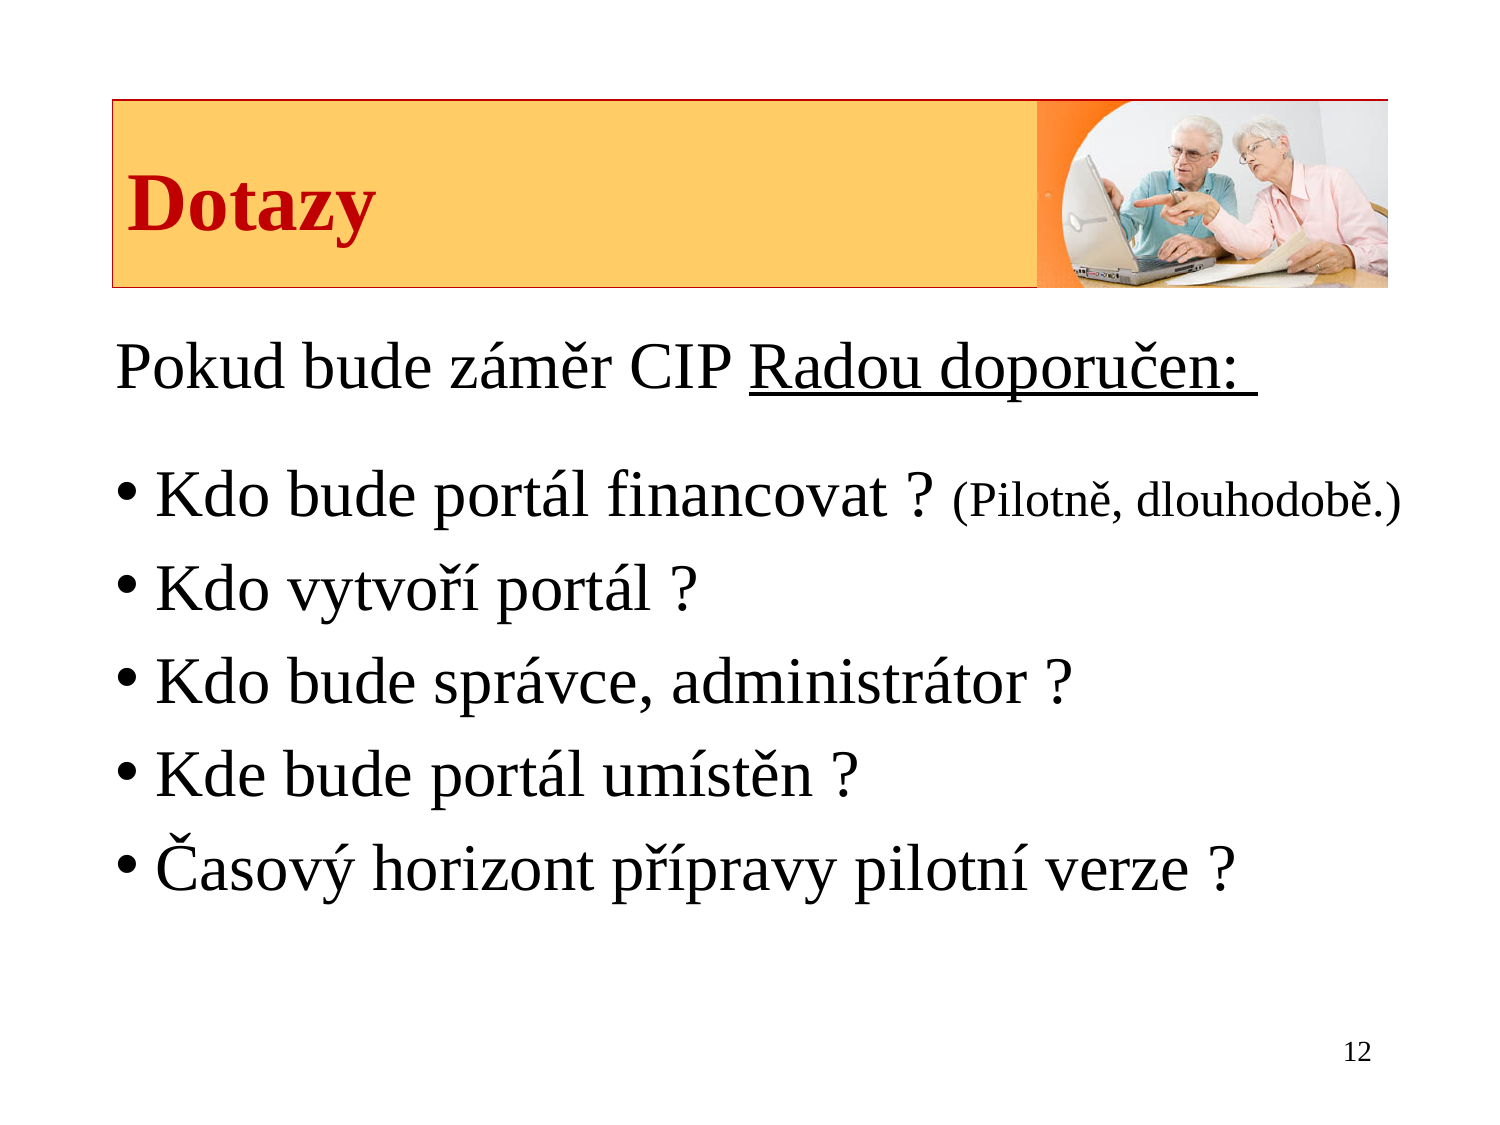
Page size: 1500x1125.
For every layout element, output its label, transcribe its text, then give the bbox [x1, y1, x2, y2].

slide_number 12 [1074, 1024, 1388, 1101]
title Dotazy [112, 99, 1388, 288]
list Pokud bude záměr CIP Radou doporučen: Kdo bude portál financovat ? (Pilotně, dlouhodobě.) Kdo vytvoří portál ? Kdo bude správce, administrátor ? Kde bude portál umístěn ? Časový horizont přípravy pilotní verze ? [100, 314, 1436, 1001]
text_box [1037, 101, 1389, 288]
